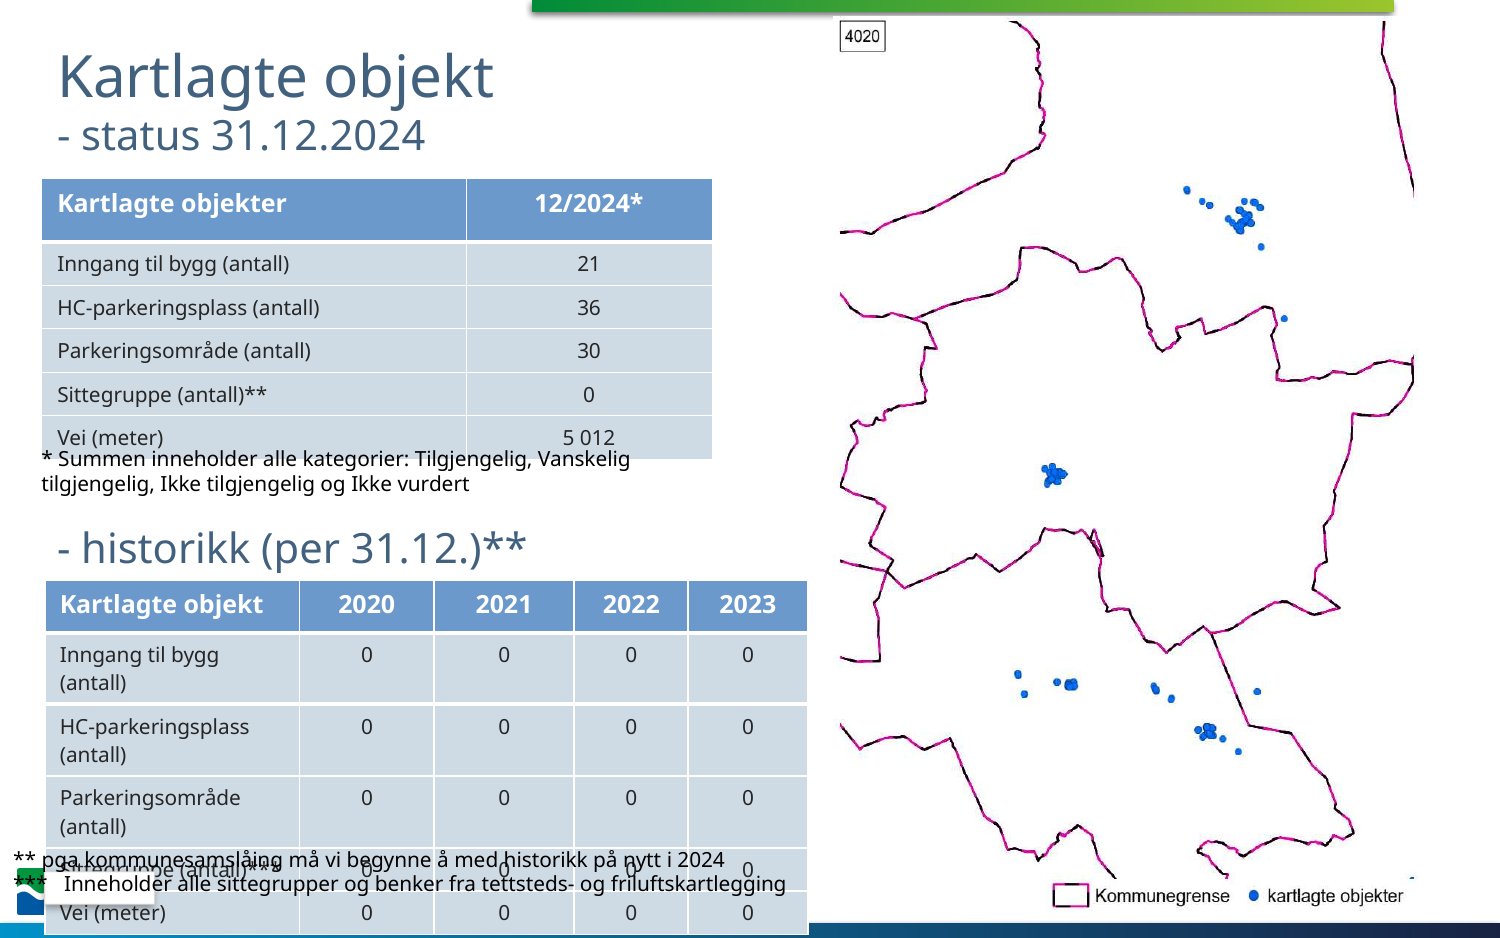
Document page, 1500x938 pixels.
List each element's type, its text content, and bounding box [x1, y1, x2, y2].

table_cell 0 [435, 904, 573, 934]
table_header 2023 [689, 581, 807, 631]
table_header Kartlagte objekt [46, 581, 299, 631]
table_cell 21 [467, 244, 712, 285]
table_cell Sittegruppe (antall)** [42, 373, 466, 415]
table_cell HC-parkeringsplass (antall) [42, 286, 466, 328]
text_box - historikk (per 31.12.)** [42, 496, 828, 580]
table_cell 0 [689, 706, 807, 775]
table_cell 0 [300, 904, 433, 934]
table_cell 0 [689, 892, 807, 934]
table_header 2022 [575, 581, 687, 631]
table_cell 0 [575, 904, 687, 934]
picture [833, 16, 1419, 913]
table_header Kartlagte objekter [42, 179, 466, 240]
table_cell Parkeringsområde (antall) [46, 777, 299, 838]
table_cell 36 [467, 286, 712, 328]
table_cell Parkeringsområde (antall) [42, 329, 466, 372]
table_cell 0 [575, 635, 687, 702]
table_cell Inngang til bygg (antall) [42, 244, 466, 285]
table_cell 30 [467, 329, 712, 372]
table_cell 0 [689, 777, 807, 847]
table_cell 0 [575, 777, 687, 838]
table_cell 0 [689, 635, 807, 702]
table_header 2021 [435, 581, 573, 631]
text_box * Summen inneholder alle kategorier: Tilgjengelig, Vanskelig tilgjengelig, Ikke tilgjengelig og Ikke vurdert [26, 438, 711, 504]
table_cell 0 [802, 849, 807, 890]
table_cell HC-parkeringsplass (antall) [46, 706, 299, 775]
table_cell Vei (meter) [46, 904, 299, 934]
table_cell 0 [300, 706, 433, 775]
table_header 12/2024* [467, 179, 712, 240]
text_box ** pga kommunesamslåing må vi begynne å med historikk på nytt i 2024 *** Inneholder alle sittegrupper og benker fra tettsteds- og friluftskartlegging [0, 838, 802, 904]
table_cell 0 [300, 635, 433, 702]
table_cell 0 [467, 373, 712, 415]
table_cell 0 [435, 706, 573, 775]
table_cell Vei (meter) [42, 416, 466, 438]
table_header 2020 [300, 581, 433, 631]
table_cell 0 [435, 635, 573, 702]
table_cell 0 [435, 777, 573, 838]
table_cell 5 012 [467, 416, 712, 459]
table_cell Inngang til bygg (antall) [46, 635, 299, 702]
table_cell 0 [575, 706, 687, 775]
text_box Kartlagte objekt - status 31.12.2024 [42, 24, 828, 167]
table_cell 0 [300, 777, 433, 838]
